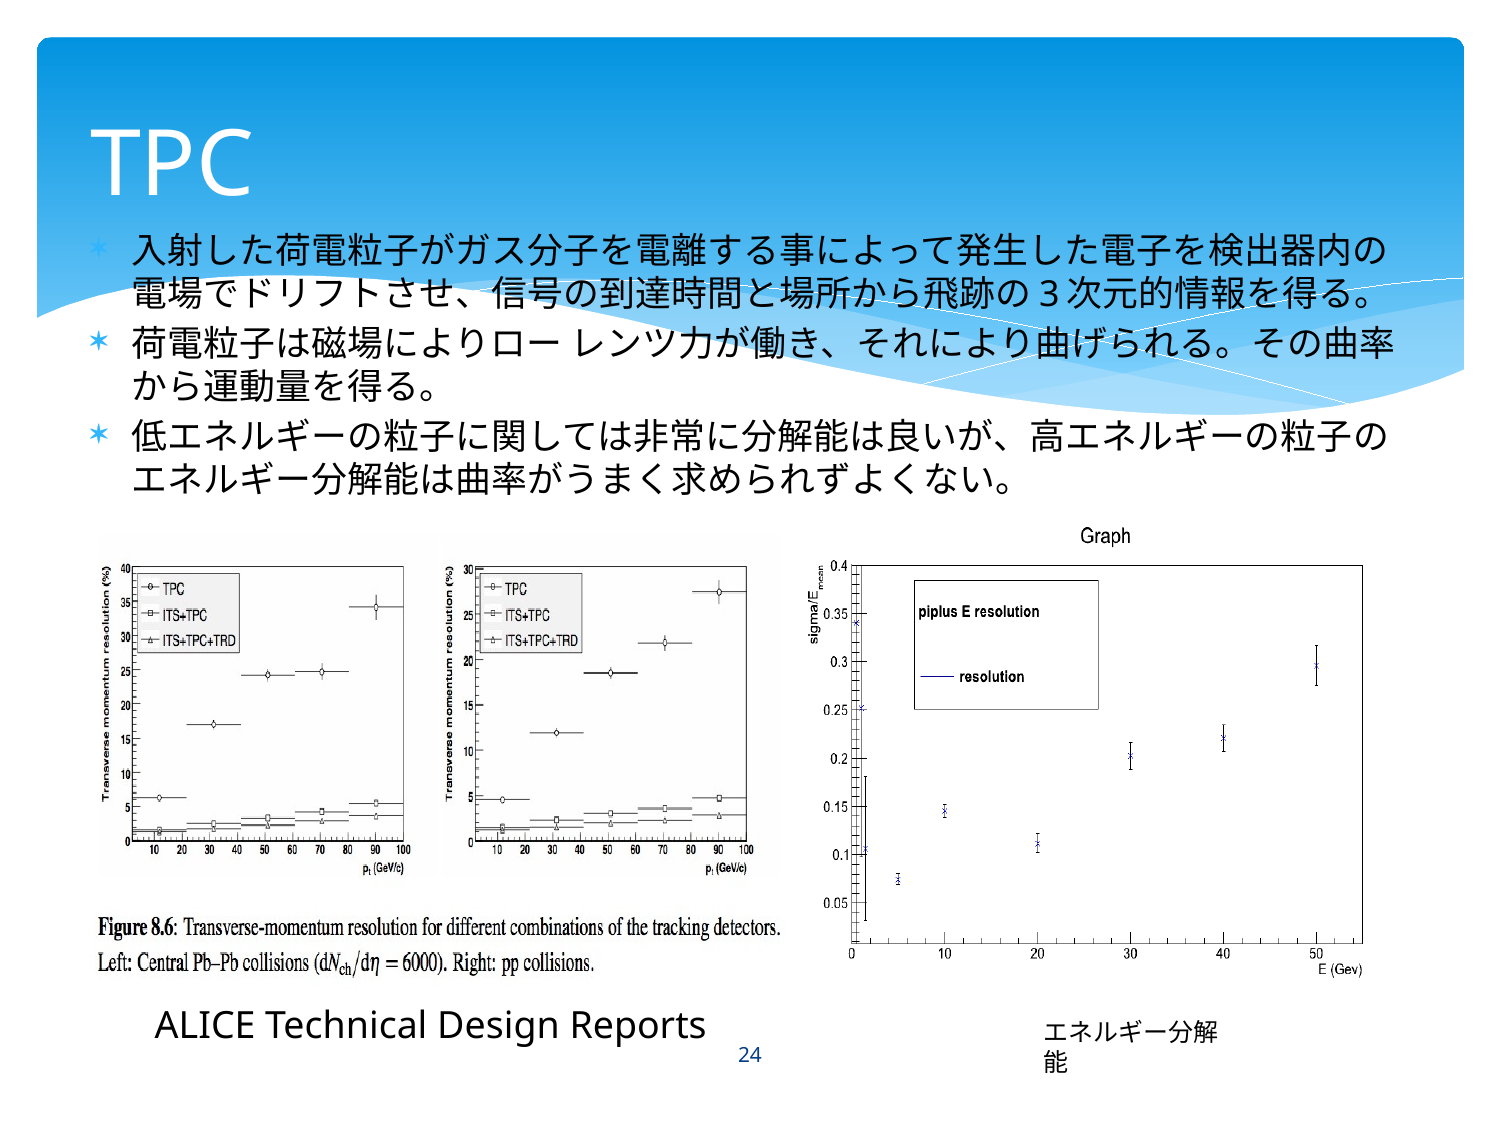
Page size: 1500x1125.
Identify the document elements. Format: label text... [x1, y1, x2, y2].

picture [75, 521, 1426, 994]
slide_number 24 [654, 1025, 846, 1086]
text_box エネルギー分解能 [1028, 1008, 1255, 1084]
list 入射した荷電粒子がガス分子を電離する事によって発生した電子を検出器内の電場でドリフトさせ、信号の到達時間と場所から飛跡の3次元的情報を得る。 荷電粒子は磁場によりロー レンツ力が働き、それにより曲げられる。その曲率から運動量を得る。 低エネルギーの粒子に関しては非常に分解能は良いが、高エネルギーの粒子のエネルギー分解能は曲率がうまく求められずよくない。 [75, 261, 1425, 521]
title TPC [75, 55, 1425, 261]
text_box ALICE Technical Design Reports [139, 1004, 723, 1054]
